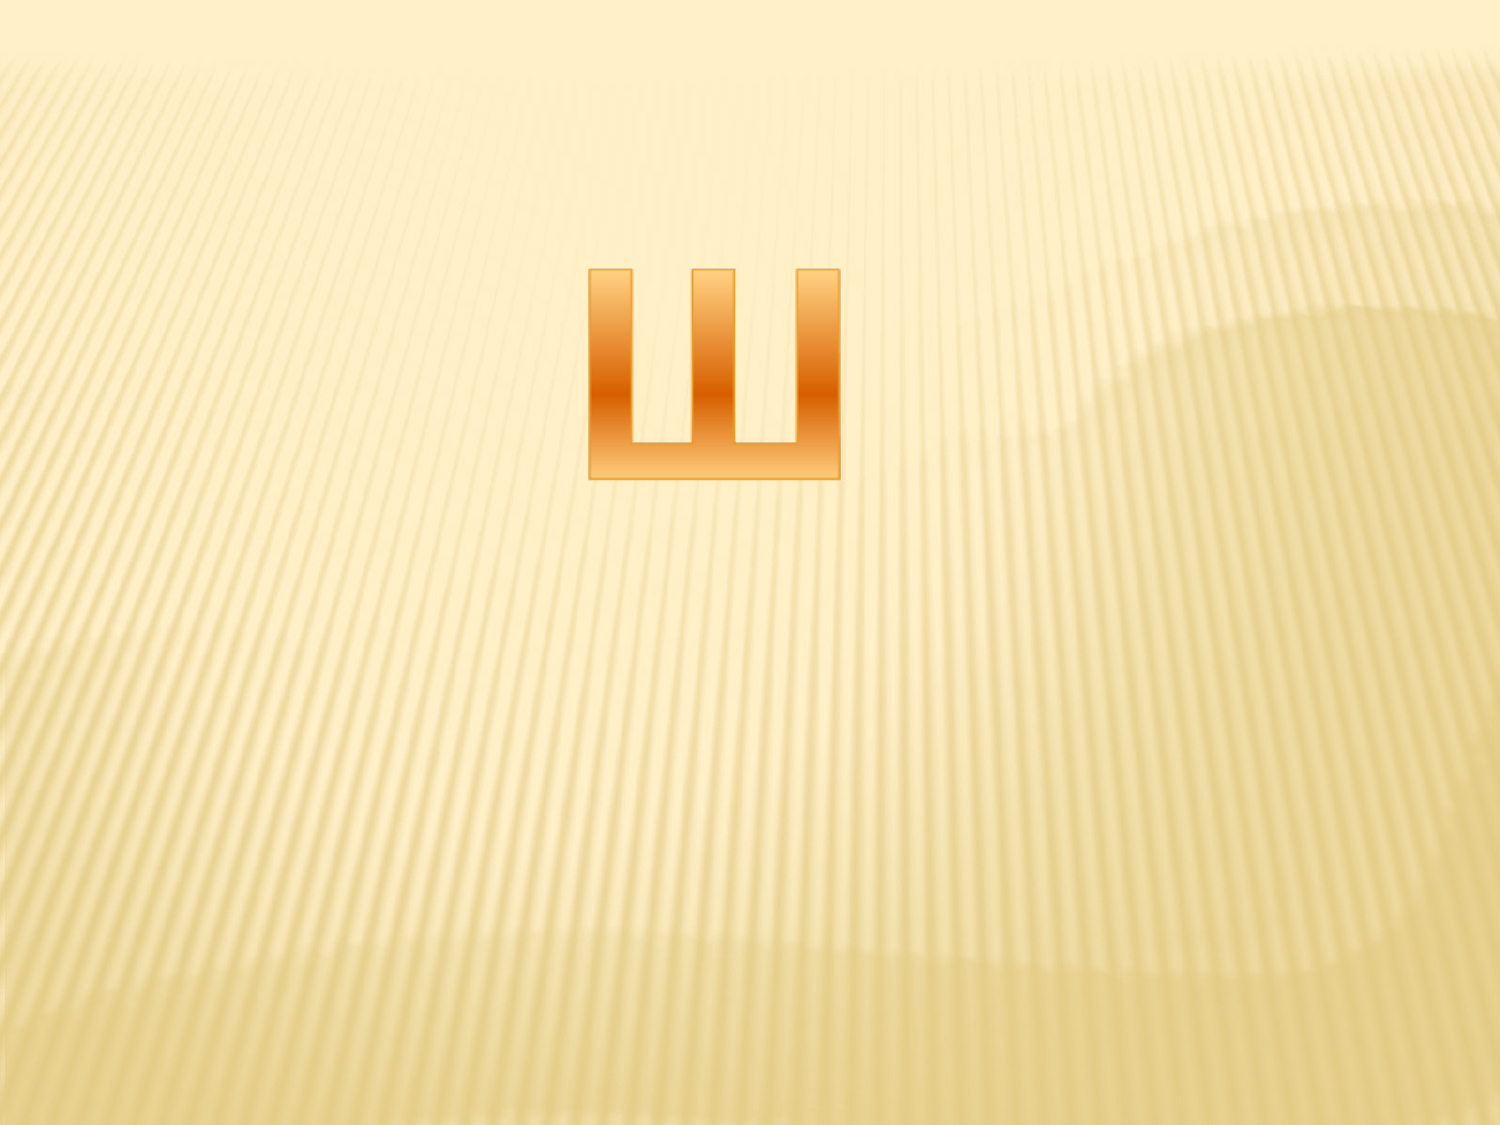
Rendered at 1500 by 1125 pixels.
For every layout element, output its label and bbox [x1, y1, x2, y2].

picture [391, 107, 1038, 558]
